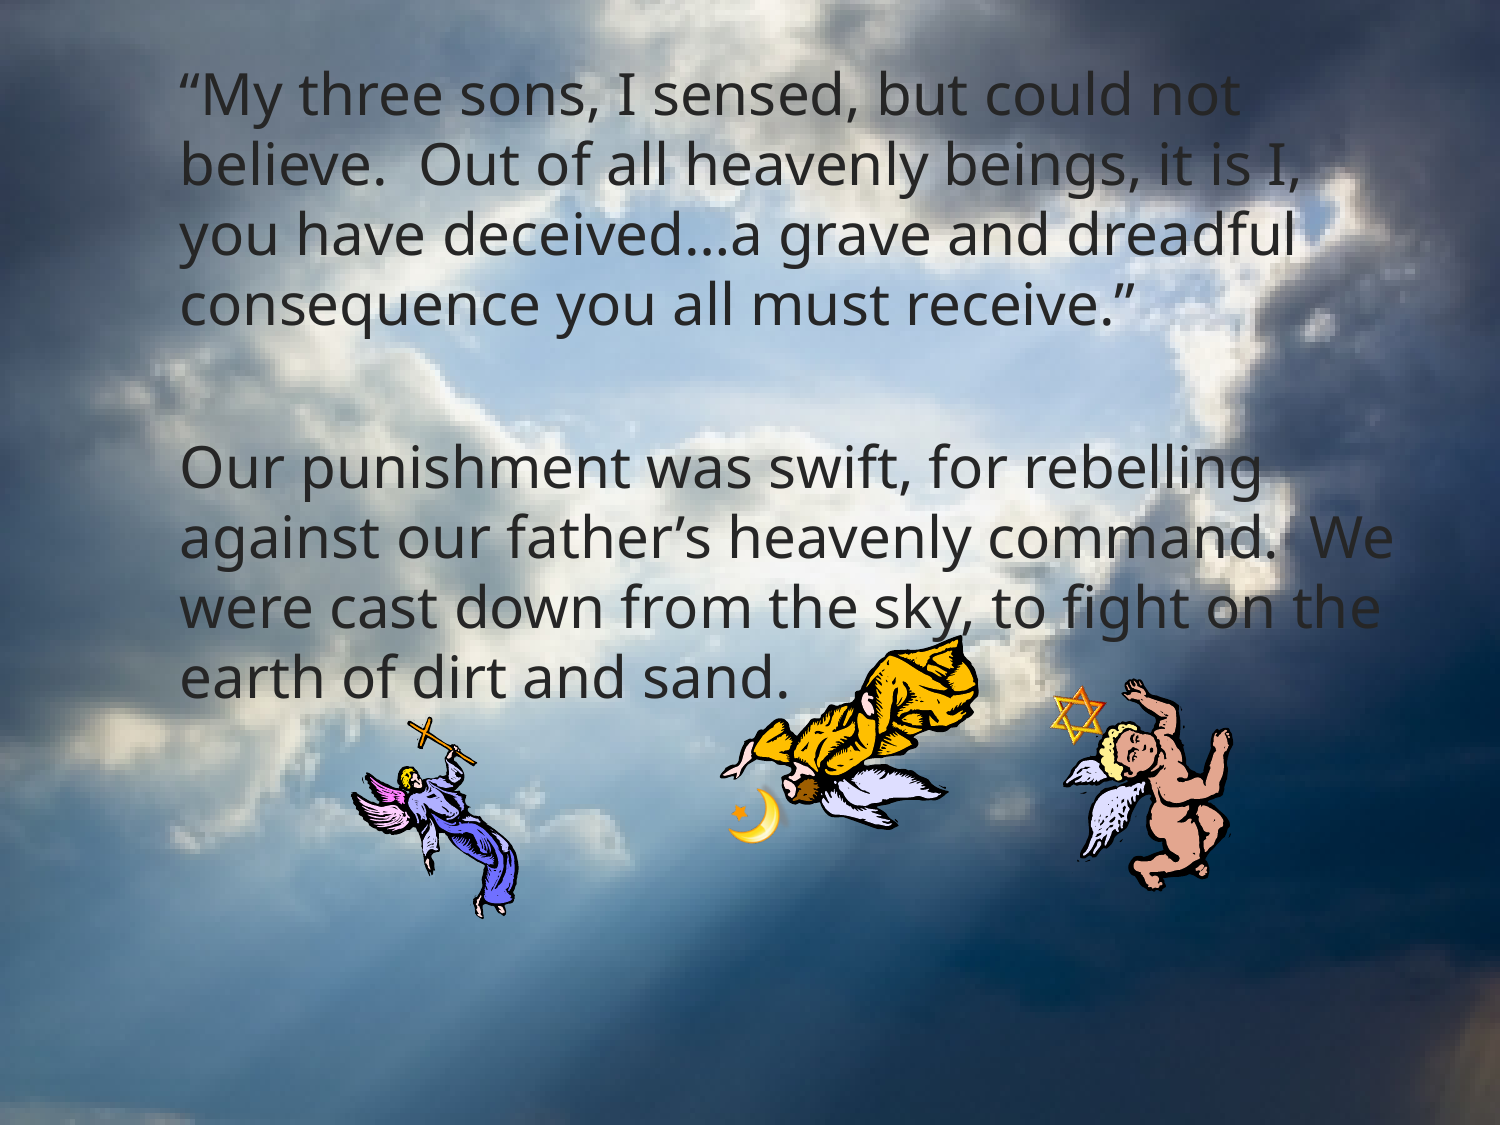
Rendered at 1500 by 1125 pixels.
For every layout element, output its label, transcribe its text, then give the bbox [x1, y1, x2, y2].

picture [0, 0, 1500, 1125]
list “My three sons, I sensed, but could not believe. Out of all heavenly beings, it is I, you have deceived…a grave and dreadful consequence you all must receive.” Our punishment was swift, for rebelling against our father’s heavenly command. We were cast down from the sky, to fight on the earth of dirt and sand. [75, 50, 1425, 1035]
